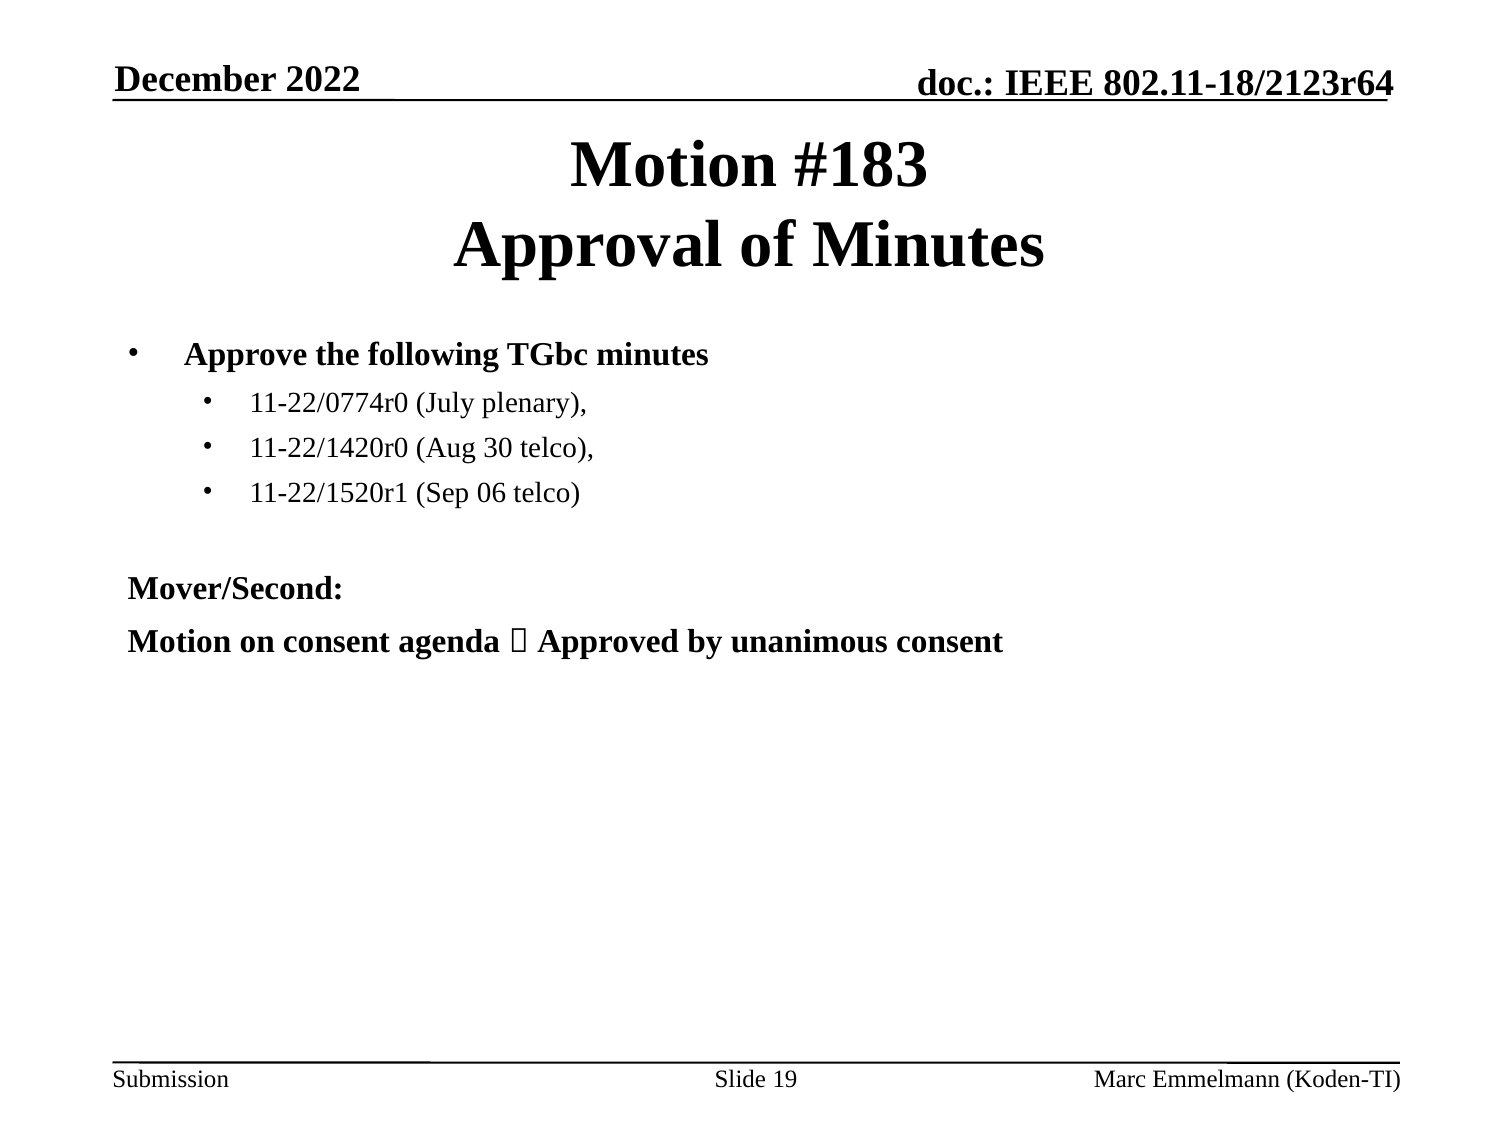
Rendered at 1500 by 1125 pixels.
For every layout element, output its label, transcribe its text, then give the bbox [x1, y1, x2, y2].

title Motion #183 Approval of Minutes [112, 112, 1388, 288]
slide_number Slide 19 [712, 1061, 800, 1123]
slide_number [114, 54, 423, 100]
list Approve the following TGbc minutes 11-22/0774r0 (July plenary), 11-22/1420r0 (Aug 30 telco), 11-22/1520r1 (Sep 06 telco) Mover/Second: Motion on consent agenda  Approved by unanimous consent [112, 324, 1388, 1000]
footer Marc Emmelmann (Koden-TI) [878, 1061, 1402, 1093]
